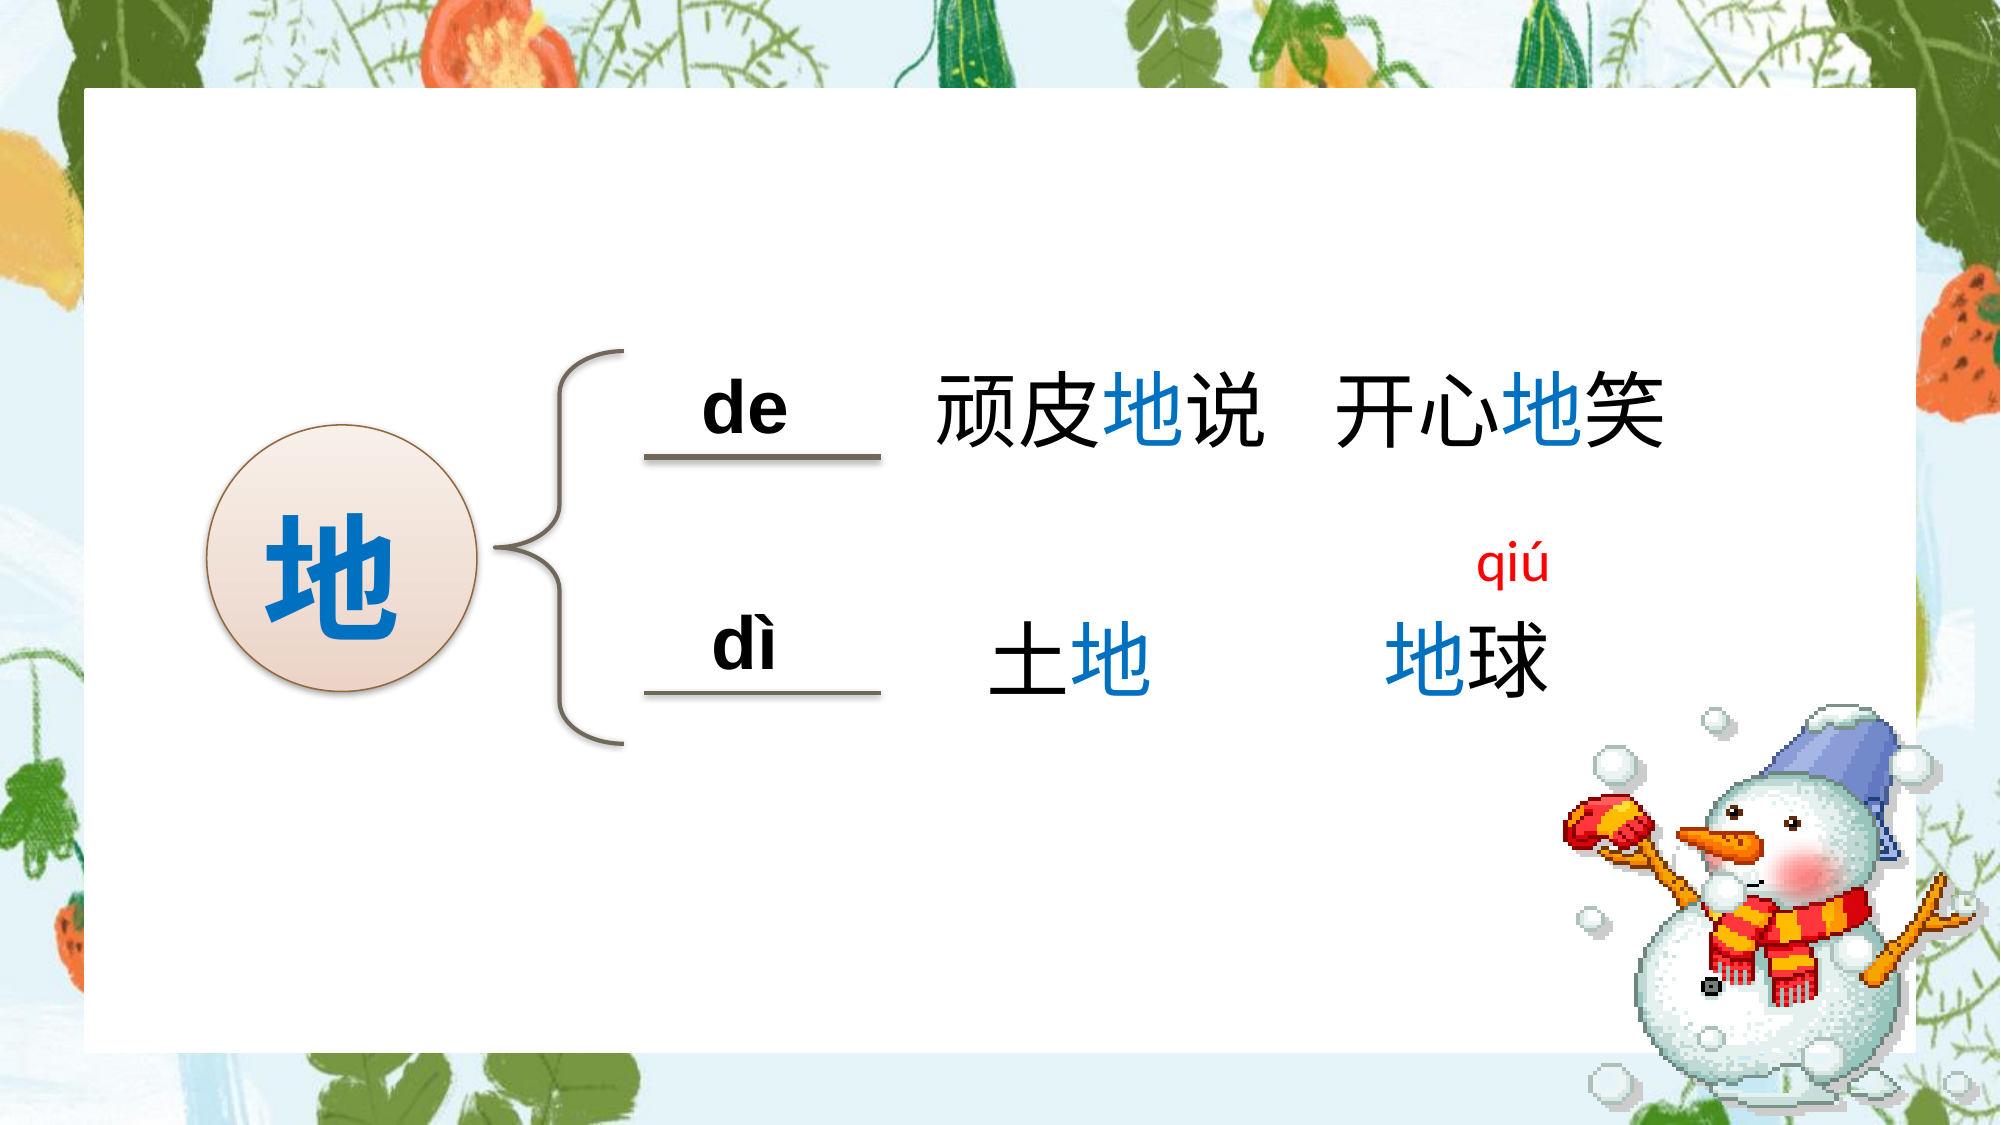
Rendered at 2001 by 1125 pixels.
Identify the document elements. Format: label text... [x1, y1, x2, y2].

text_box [206, 403, 478, 692]
text_box de [686, 351, 825, 456]
text_box 顽皮地说 [920, 351, 1319, 466]
text_box 地球 [1334, 601, 1734, 716]
text_box 开心地笑 [1319, 351, 1719, 466]
text_box dì [697, 587, 865, 691]
text_box 土地 [920, 601, 1320, 716]
text_box qiú [1461, 515, 1638, 601]
text_box [492, 348, 624, 746]
picture [0, 0, 2000, 1125]
